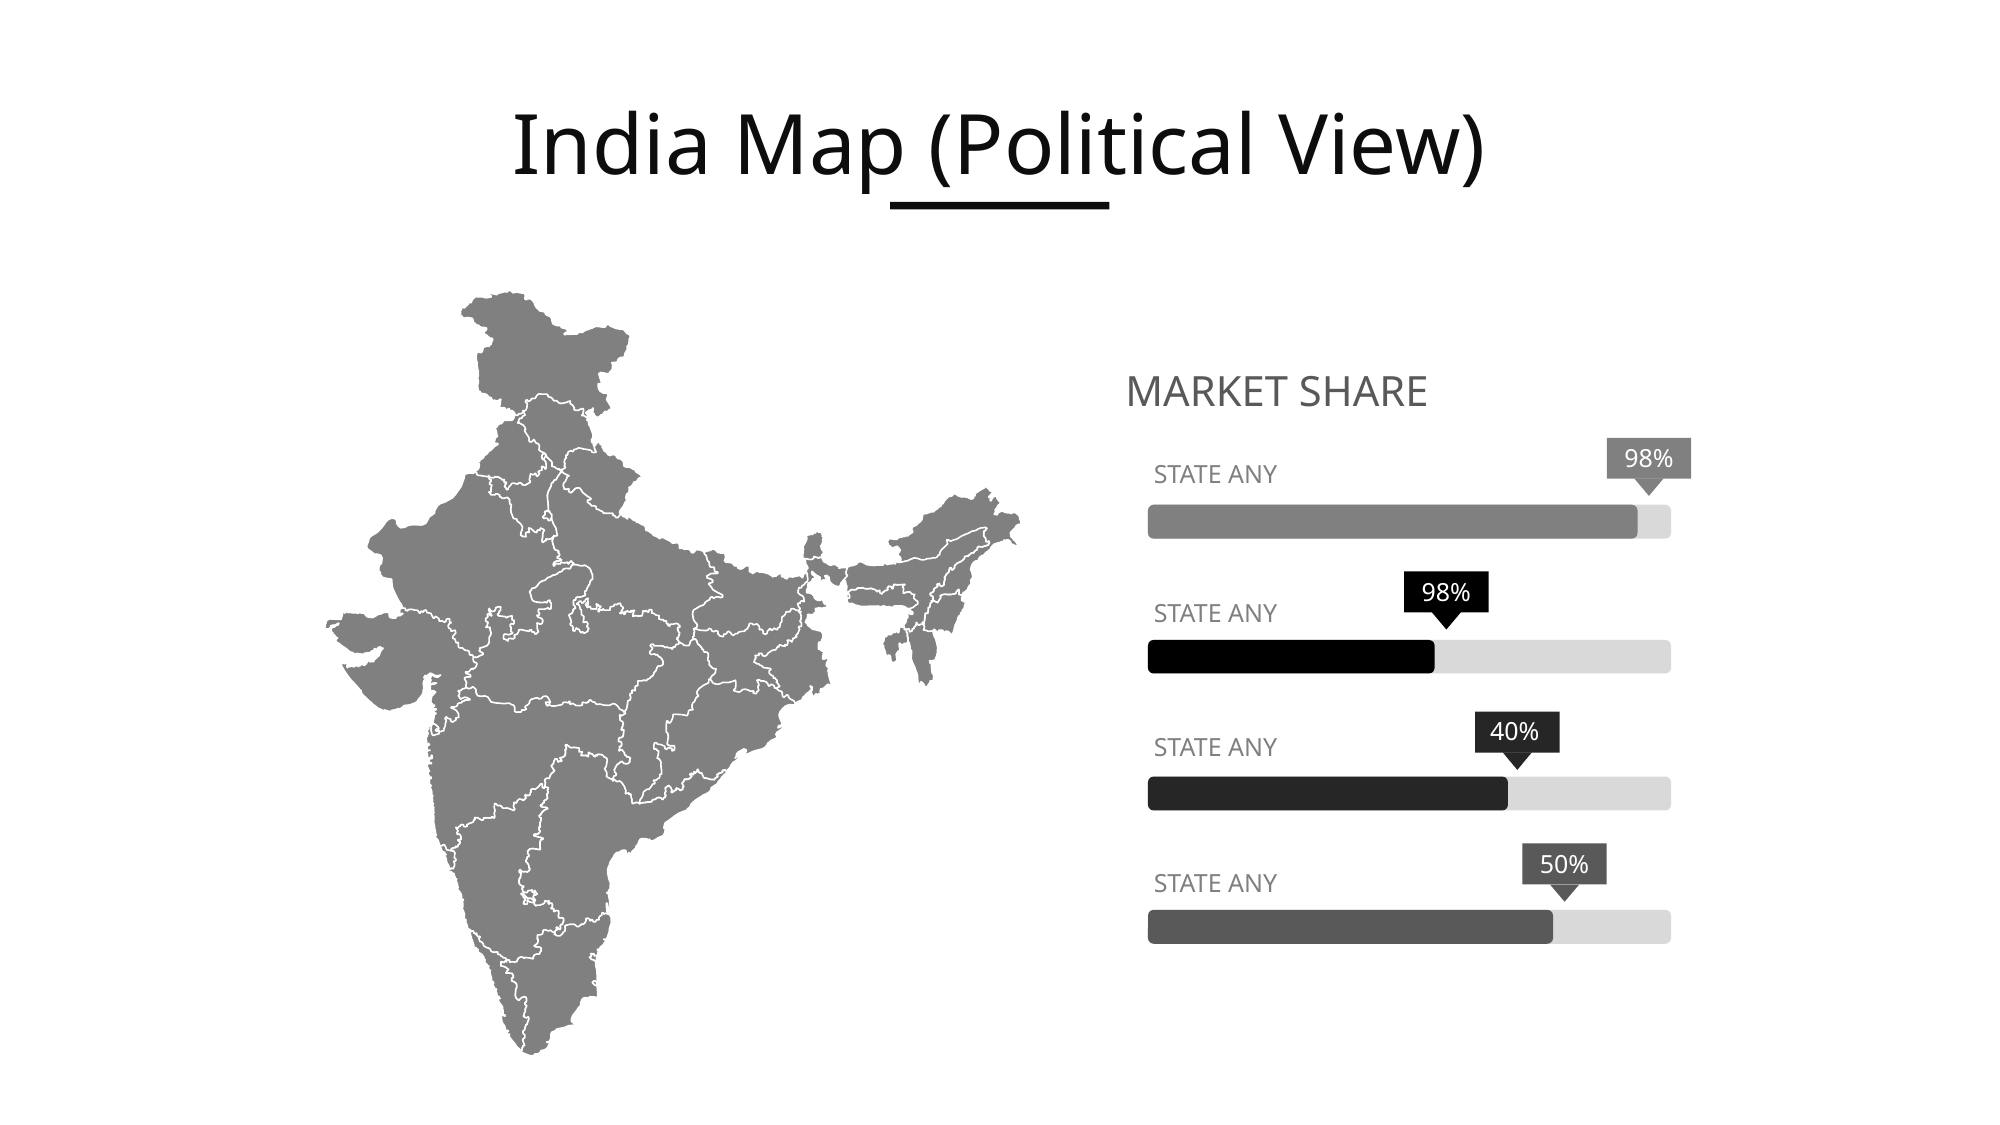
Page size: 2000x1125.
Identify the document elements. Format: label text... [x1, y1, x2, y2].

text_box [1522, 843, 1529, 885]
text_box India Map (Political View) [0, 96, 2000, 187]
text_box 98% [1410, 576, 1482, 631]
text_box [1147, 776, 1508, 811]
text_box [1147, 909, 1554, 944]
text_box STATE ANY [1146, 450, 1407, 511]
text_box [1606, 437, 1692, 479]
text_box [1634, 478, 1664, 496]
text_box 50% [1529, 840, 1600, 895]
text_box MARKET SHARE [1125, 343, 1717, 437]
text_box [1600, 843, 1607, 885]
text_box [1147, 504, 1638, 539]
text_box [1504, 776, 1672, 811]
text_box [1404, 571, 1489, 613]
text_box STATE ANY [1146, 723, 1407, 784]
text_box 40% [1479, 708, 1551, 762]
text_box [1633, 504, 1672, 539]
text_box [1430, 639, 1672, 674]
text_box STATE ANY [1146, 860, 1407, 920]
text_box [1558, 895, 1571, 902]
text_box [324, 290, 1022, 1057]
text_box [888, 200, 1111, 211]
text_box [1147, 639, 1435, 674]
text_box [1548, 909, 1672, 944]
text_box 98% [1613, 442, 1685, 497]
text_box STATE ANY [1146, 590, 1407, 651]
text_box [1510, 762, 1524, 770]
text_box [1551, 711, 1560, 753]
text_box [1475, 711, 1479, 753]
